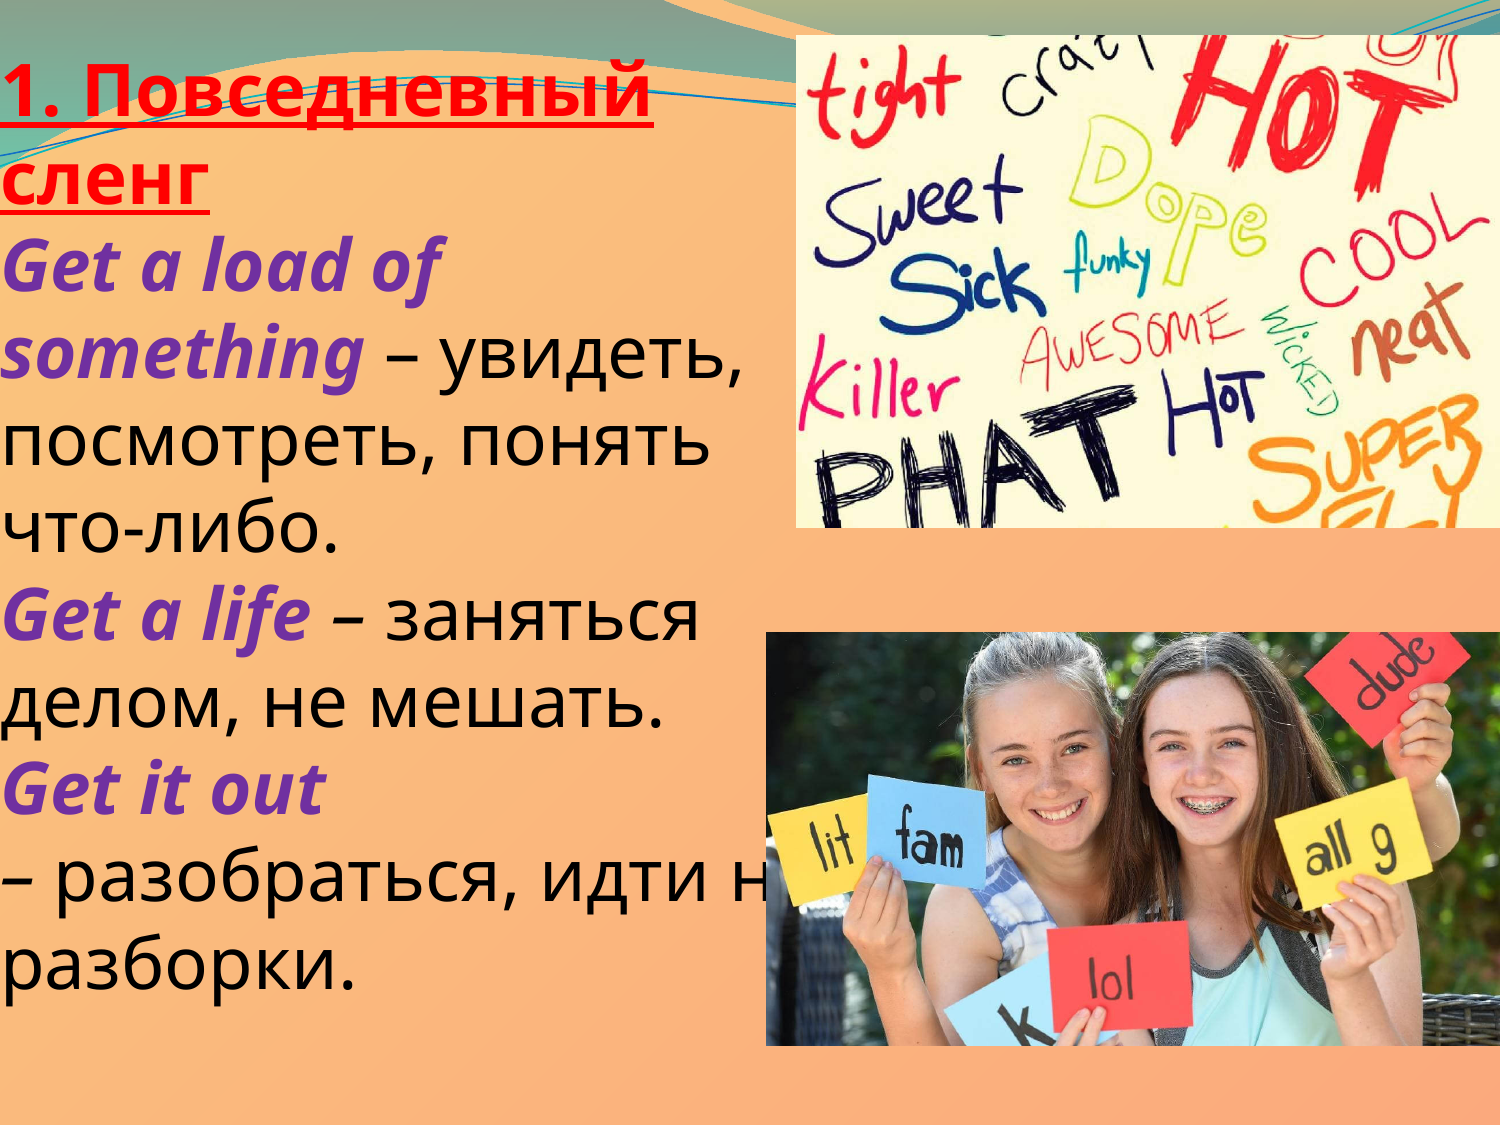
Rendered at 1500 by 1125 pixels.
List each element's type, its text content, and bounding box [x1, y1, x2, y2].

picture [796, 34, 1500, 528]
picture [766, 632, 1500, 1046]
title 1. Повседневный сленг Get a load of something – увидеть, посмотреть, понять что-либо. Get a life – заняться делом, не мешать. Get it out – разобраться, идти на разборки. [0, 35, 821, 1125]
